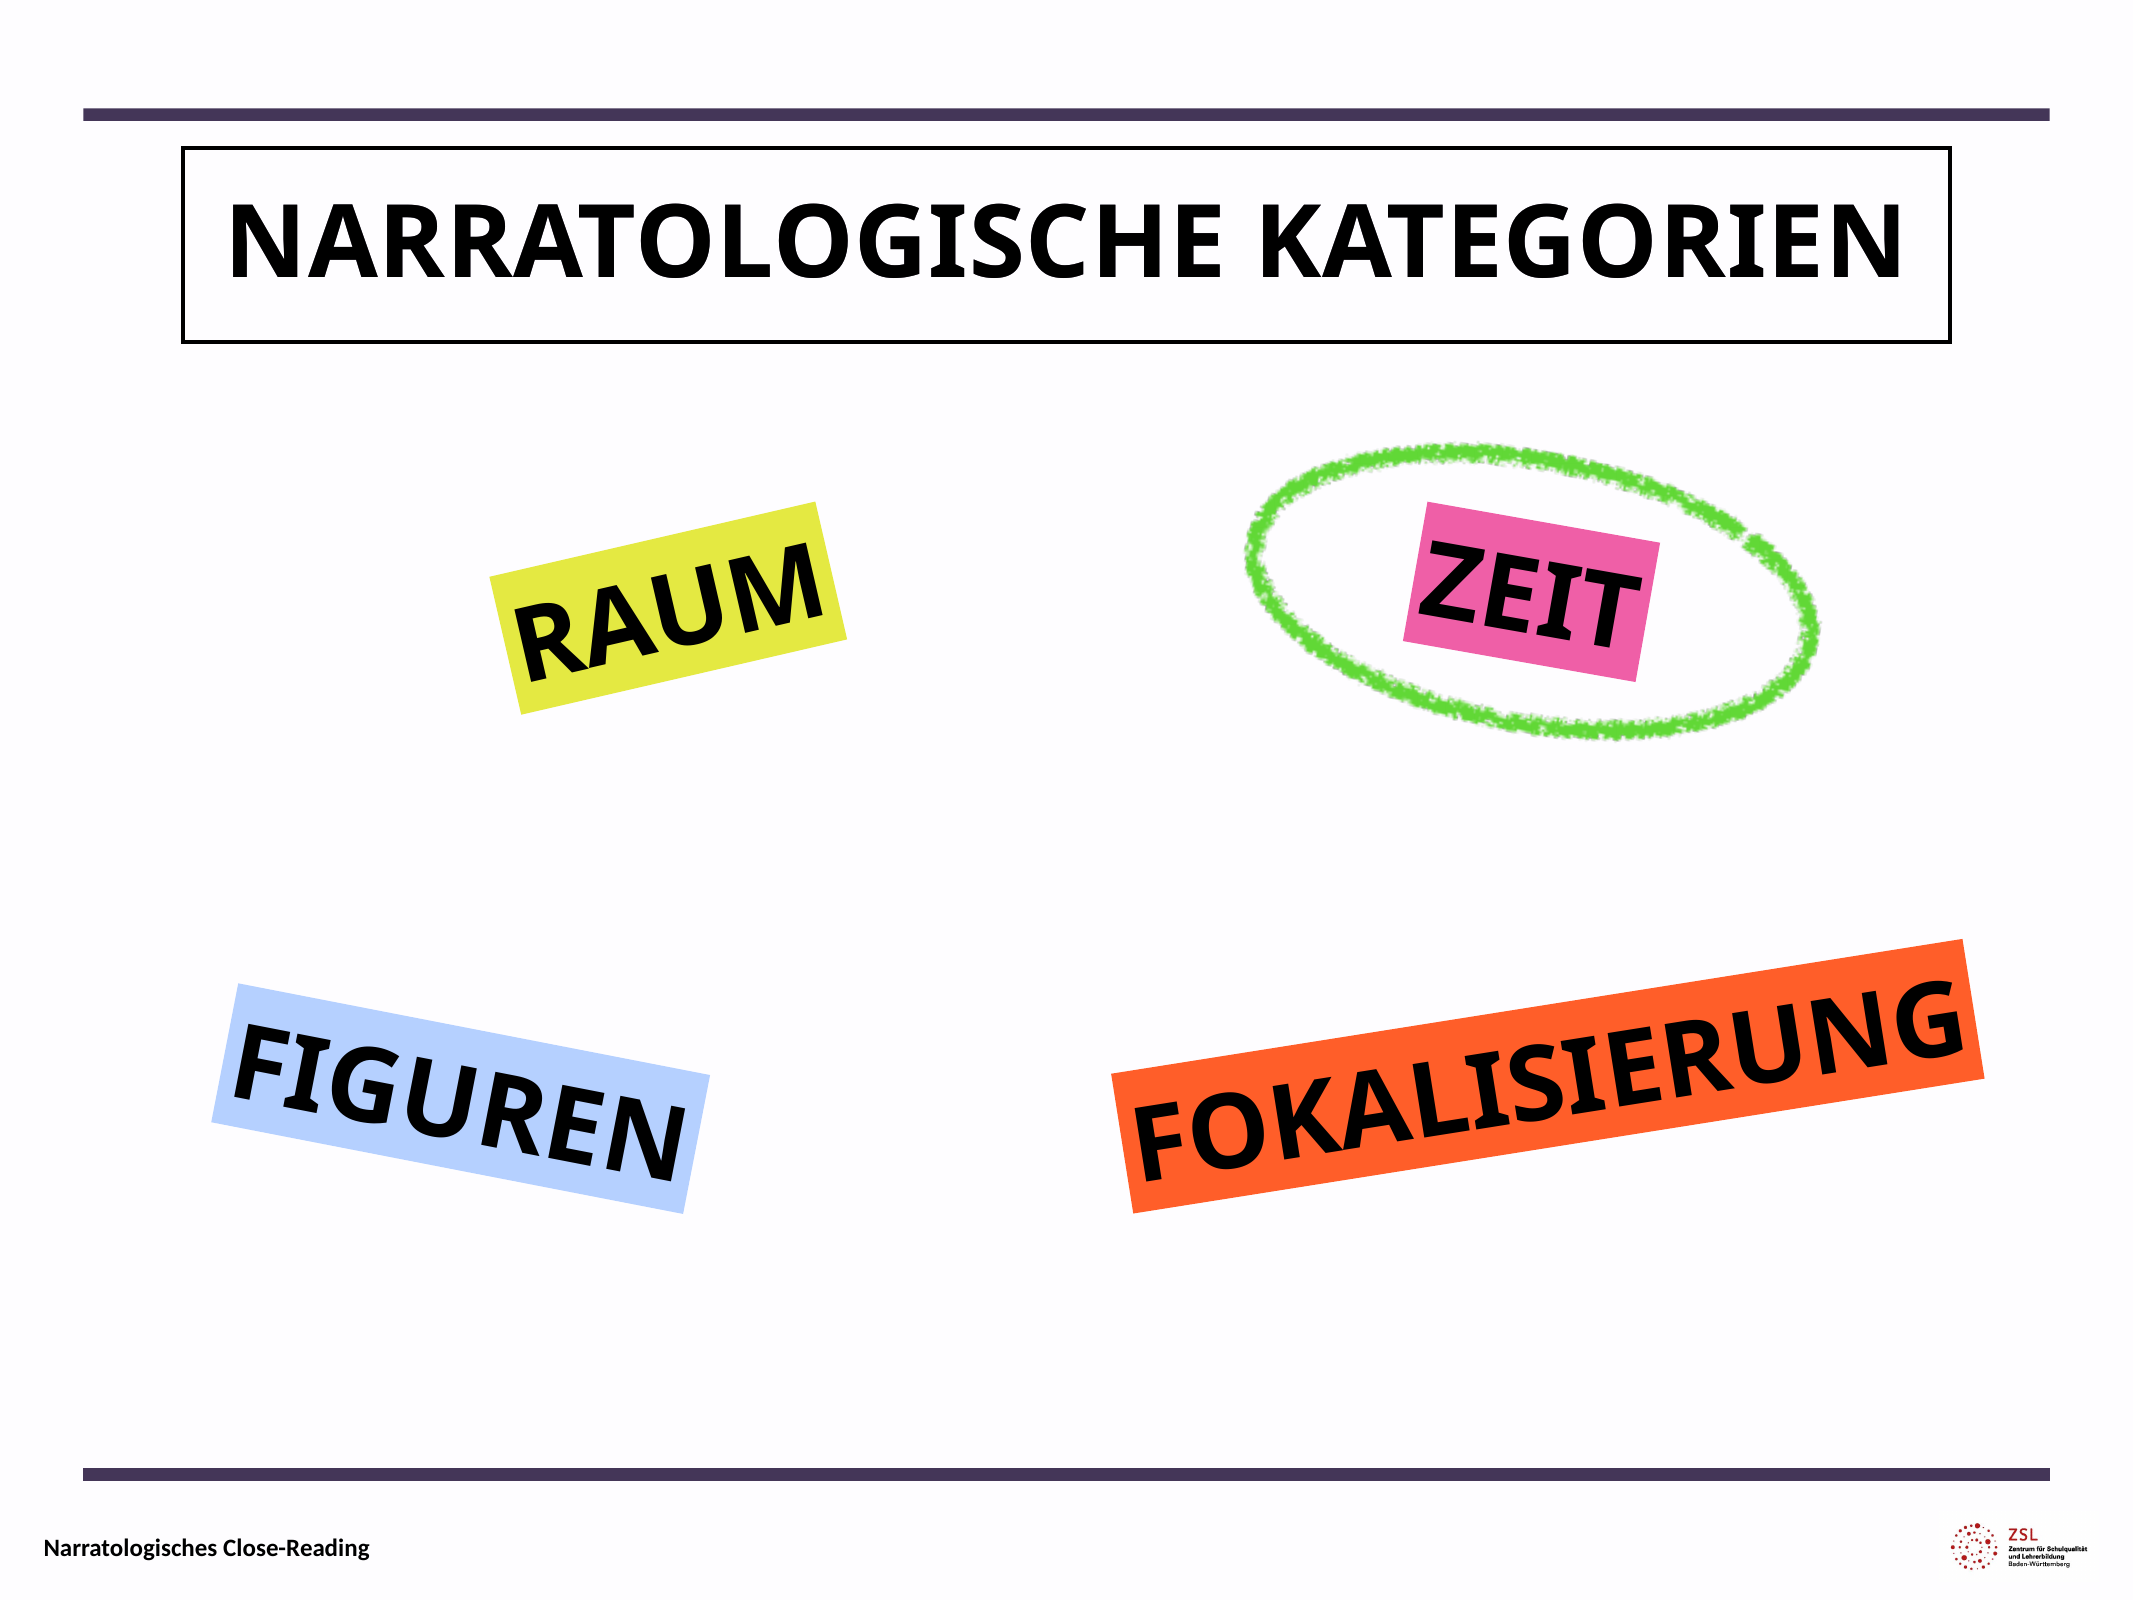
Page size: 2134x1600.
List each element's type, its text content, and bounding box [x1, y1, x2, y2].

text_box FOKALISIERUNG [1111, 938, 1985, 1214]
picture [1220, 401, 1844, 784]
picture [1938, 1510, 2099, 1582]
text_box FIGUREN [211, 983, 711, 1214]
text_box RAUM [489, 501, 848, 715]
text_box narratologische kategorien [183, 147, 1950, 342]
text_box Narratologisches Close-Reading [35, 1522, 379, 1570]
